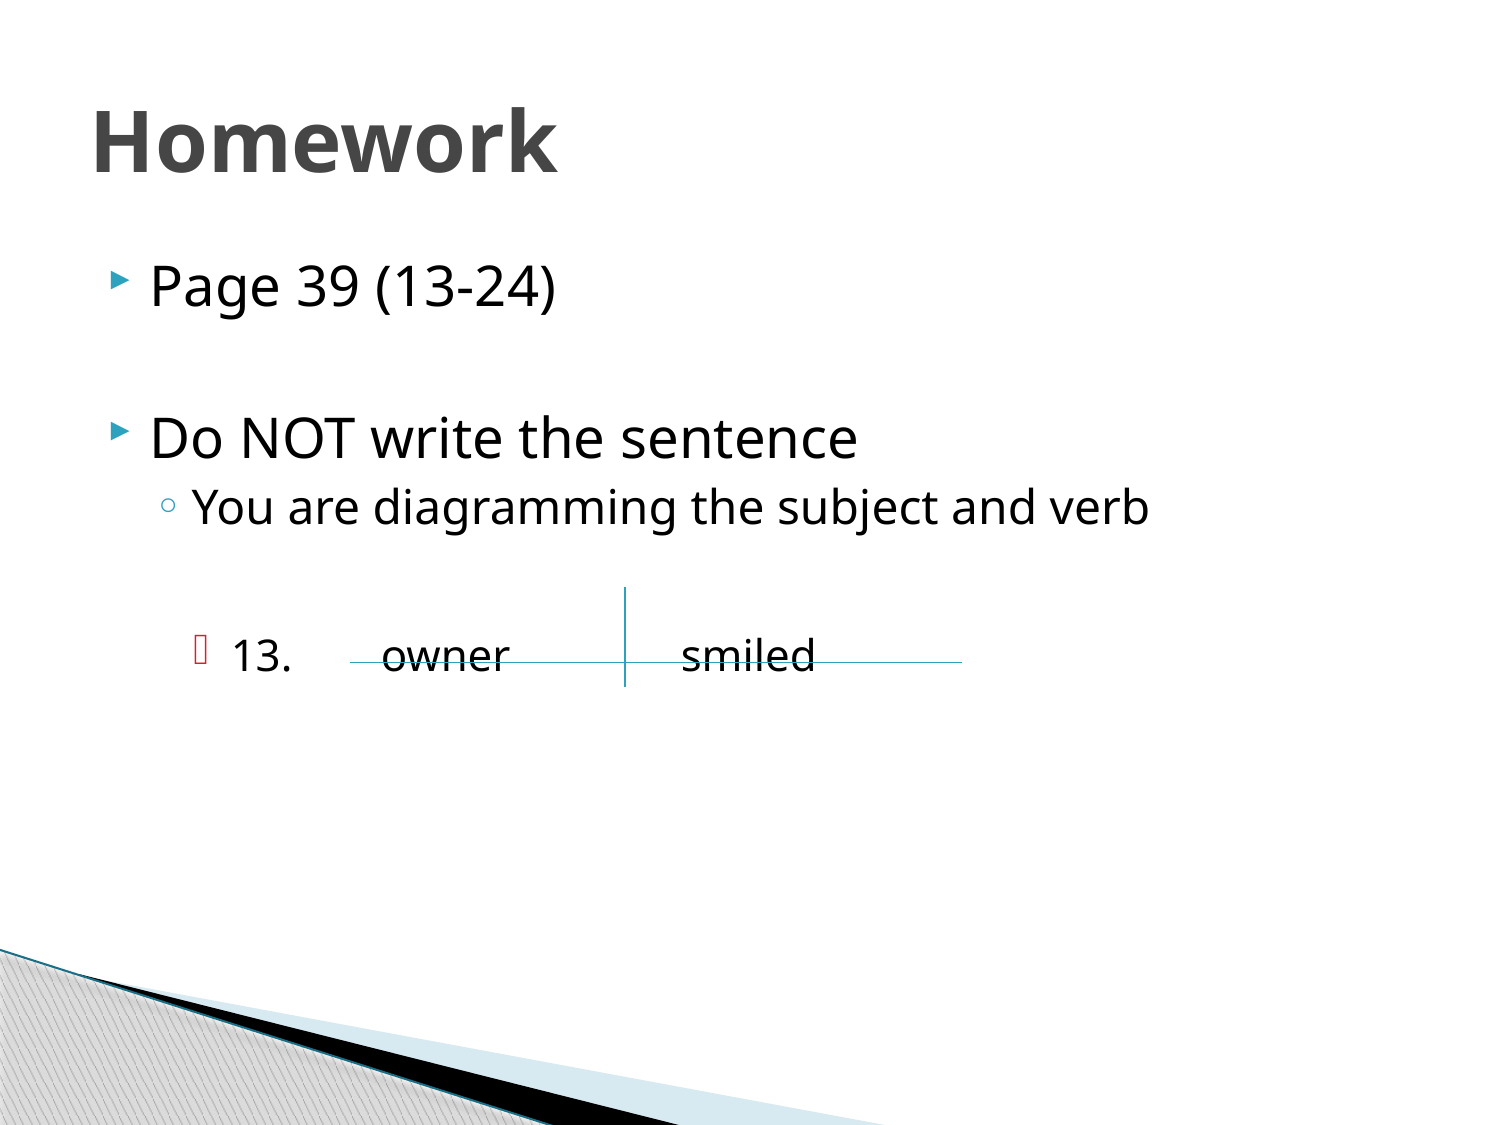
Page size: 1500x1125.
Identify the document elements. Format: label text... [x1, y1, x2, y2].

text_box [349, 587, 963, 688]
list Page 39 (13-24) Do NOT write the sentence You are diagramming the subject and verb 13. owner smiled [75, 243, 1425, 986]
title Homework [75, 45, 1425, 233]
